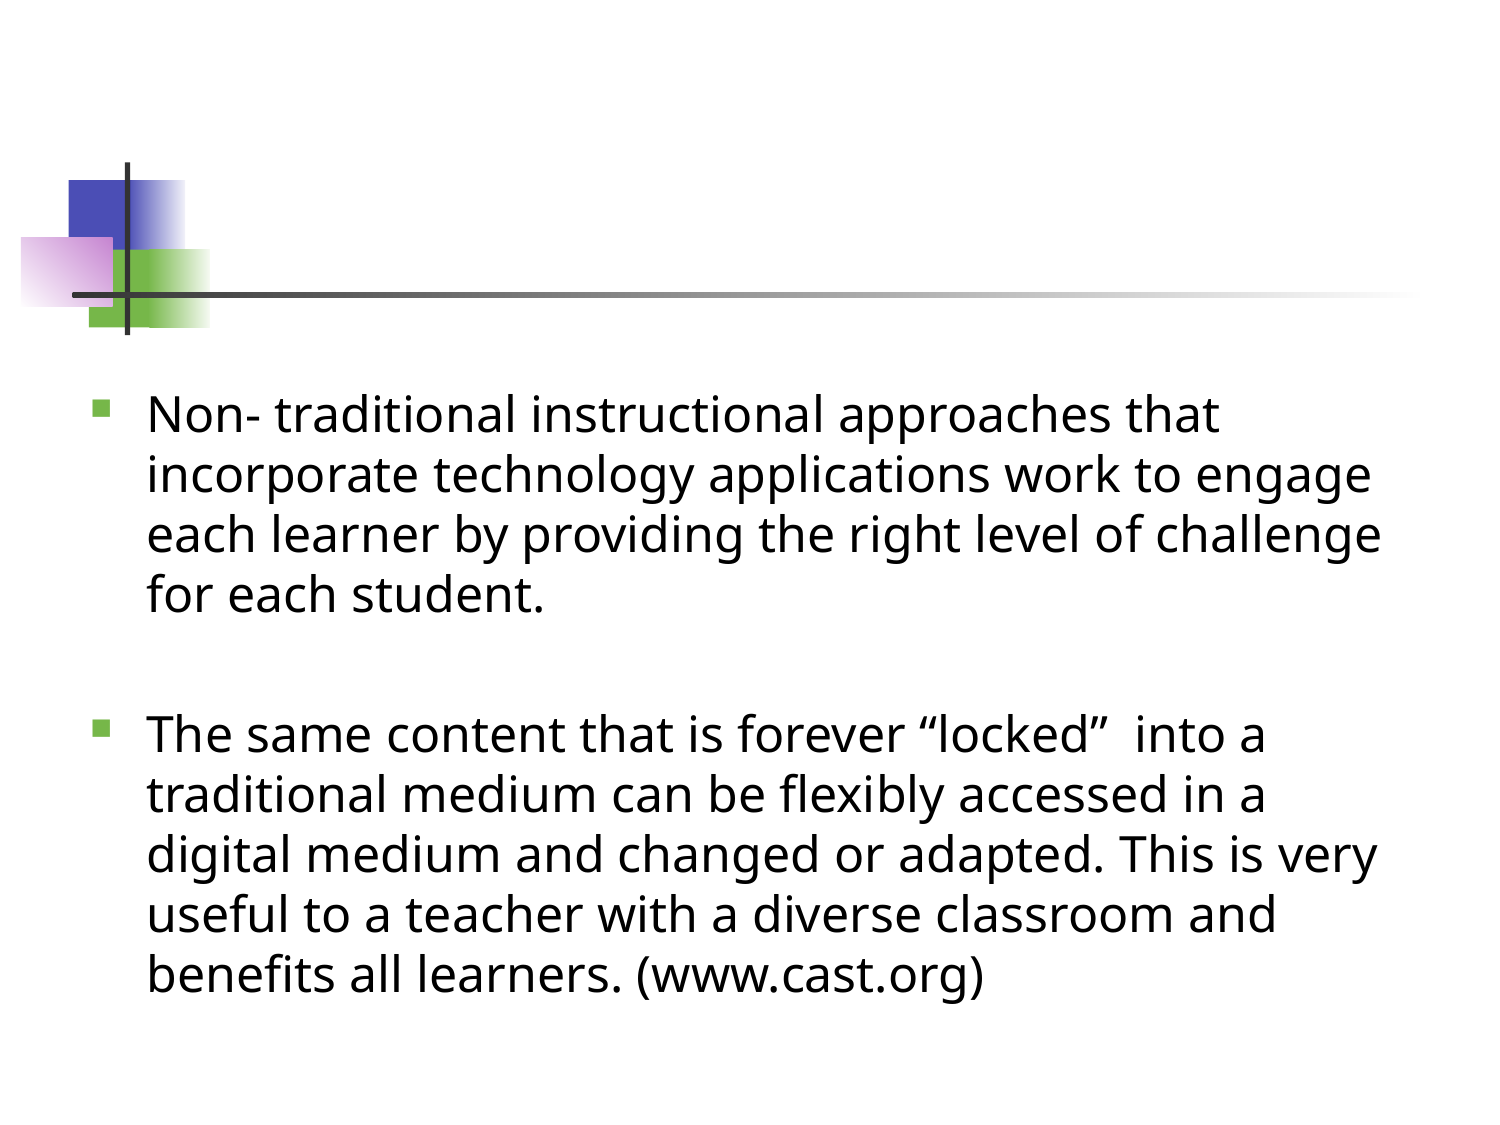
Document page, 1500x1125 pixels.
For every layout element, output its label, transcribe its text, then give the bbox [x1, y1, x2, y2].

list Non- traditional instructional approaches that incorporate technology applications work to engage each learner by providing the right level of challenge for each student. The same content that is forever “locked” into a traditional medium can be flexibly accessed in a digital medium and changed or adapted. This is very useful to a teacher with a diverse classroom and benefits all learners. (www.cast.org) [74, 374, 1438, 1125]
